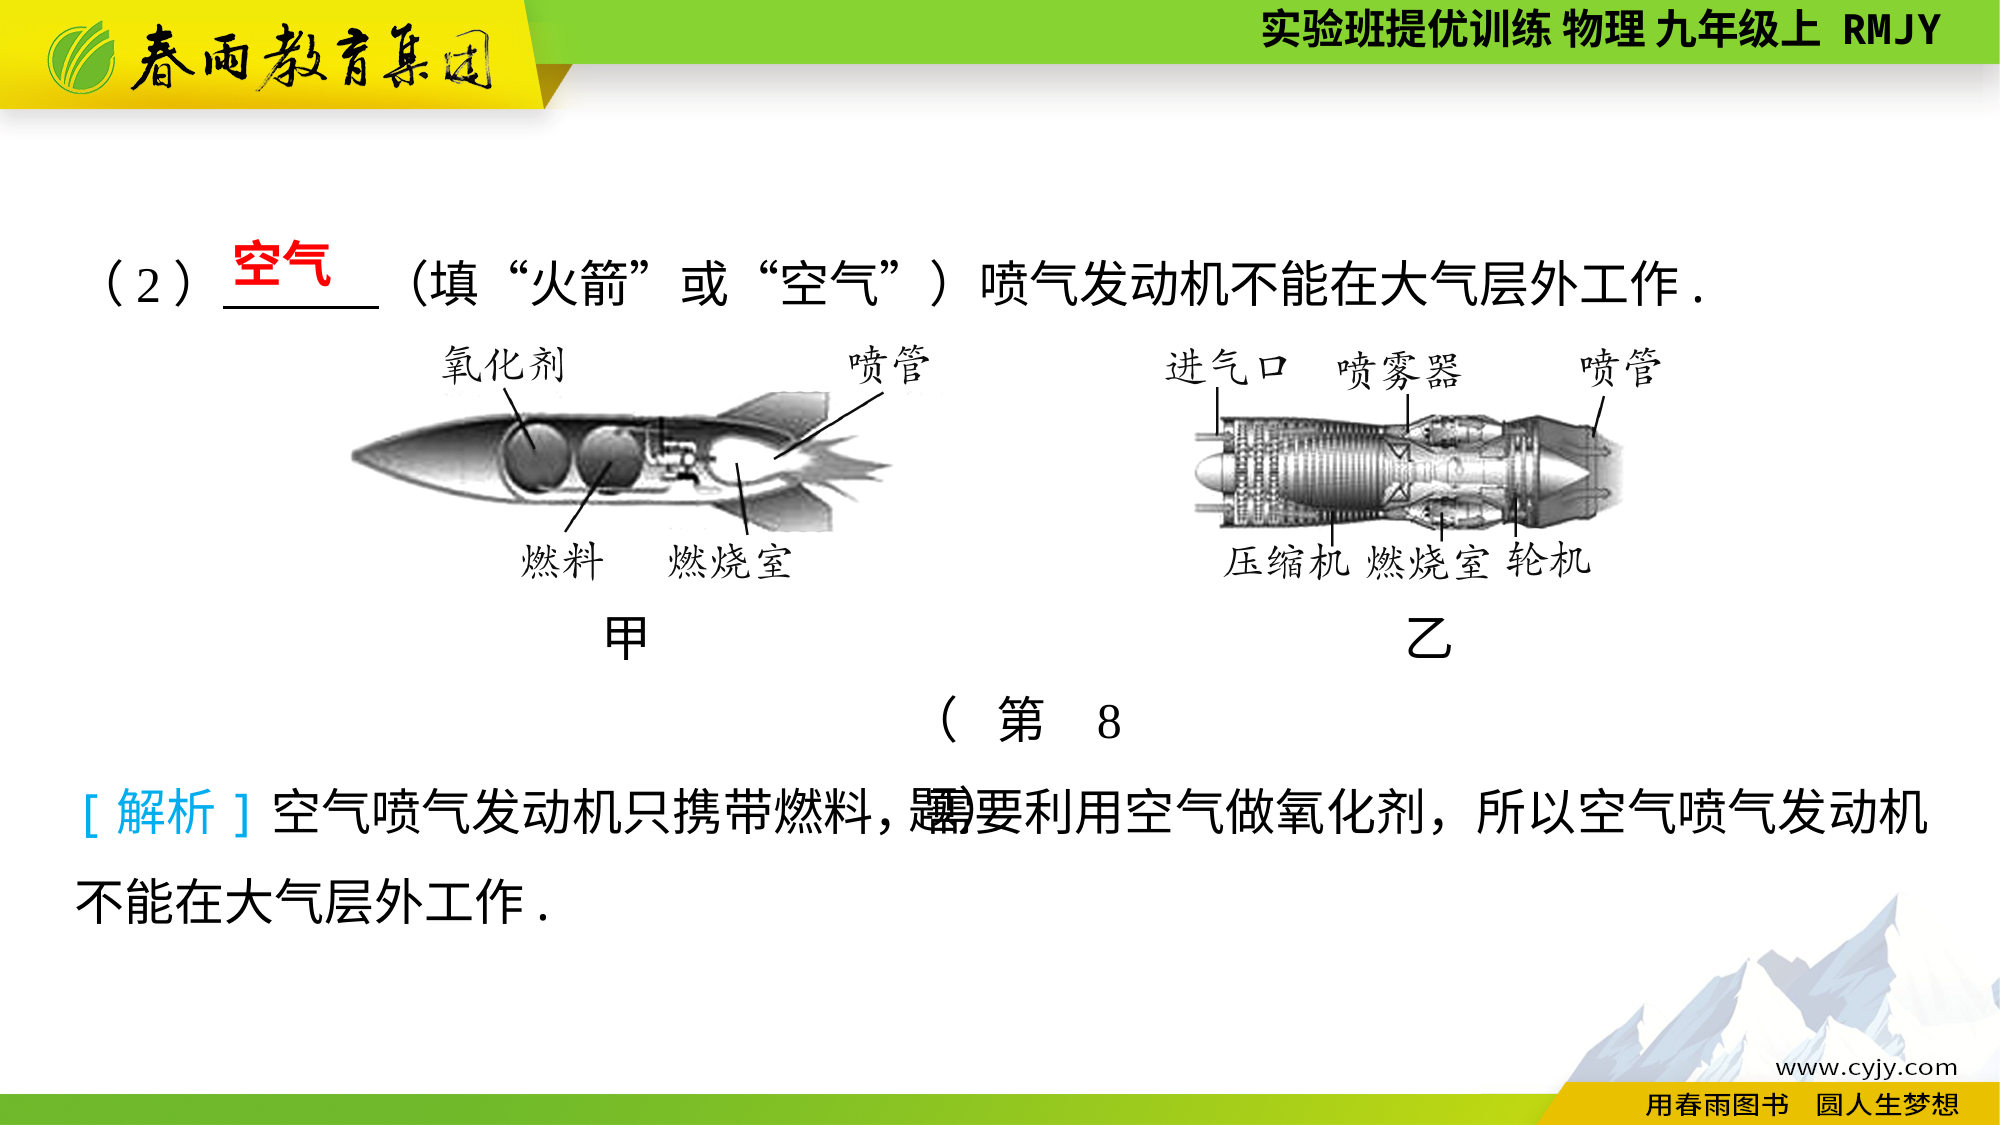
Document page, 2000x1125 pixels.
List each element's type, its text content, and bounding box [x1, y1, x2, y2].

picture [0, 0, 2000, 1125]
text_box （第8题） [893, 651, 1149, 743]
text_box 空气 [217, 225, 348, 300]
text_box 甲 [587, 588, 667, 674]
list （2） （填“火箭”或“空气”）喷气发动机不能在大气层外工作. [59, 214, 1944, 321]
text_box 乙 [1390, 589, 1471, 674]
text_box [解析]空气喷气发动机只携带燃料，需要利用空气做氧化剂，所以空气喷气发动机不能在大气层外工作. [59, 743, 1944, 939]
